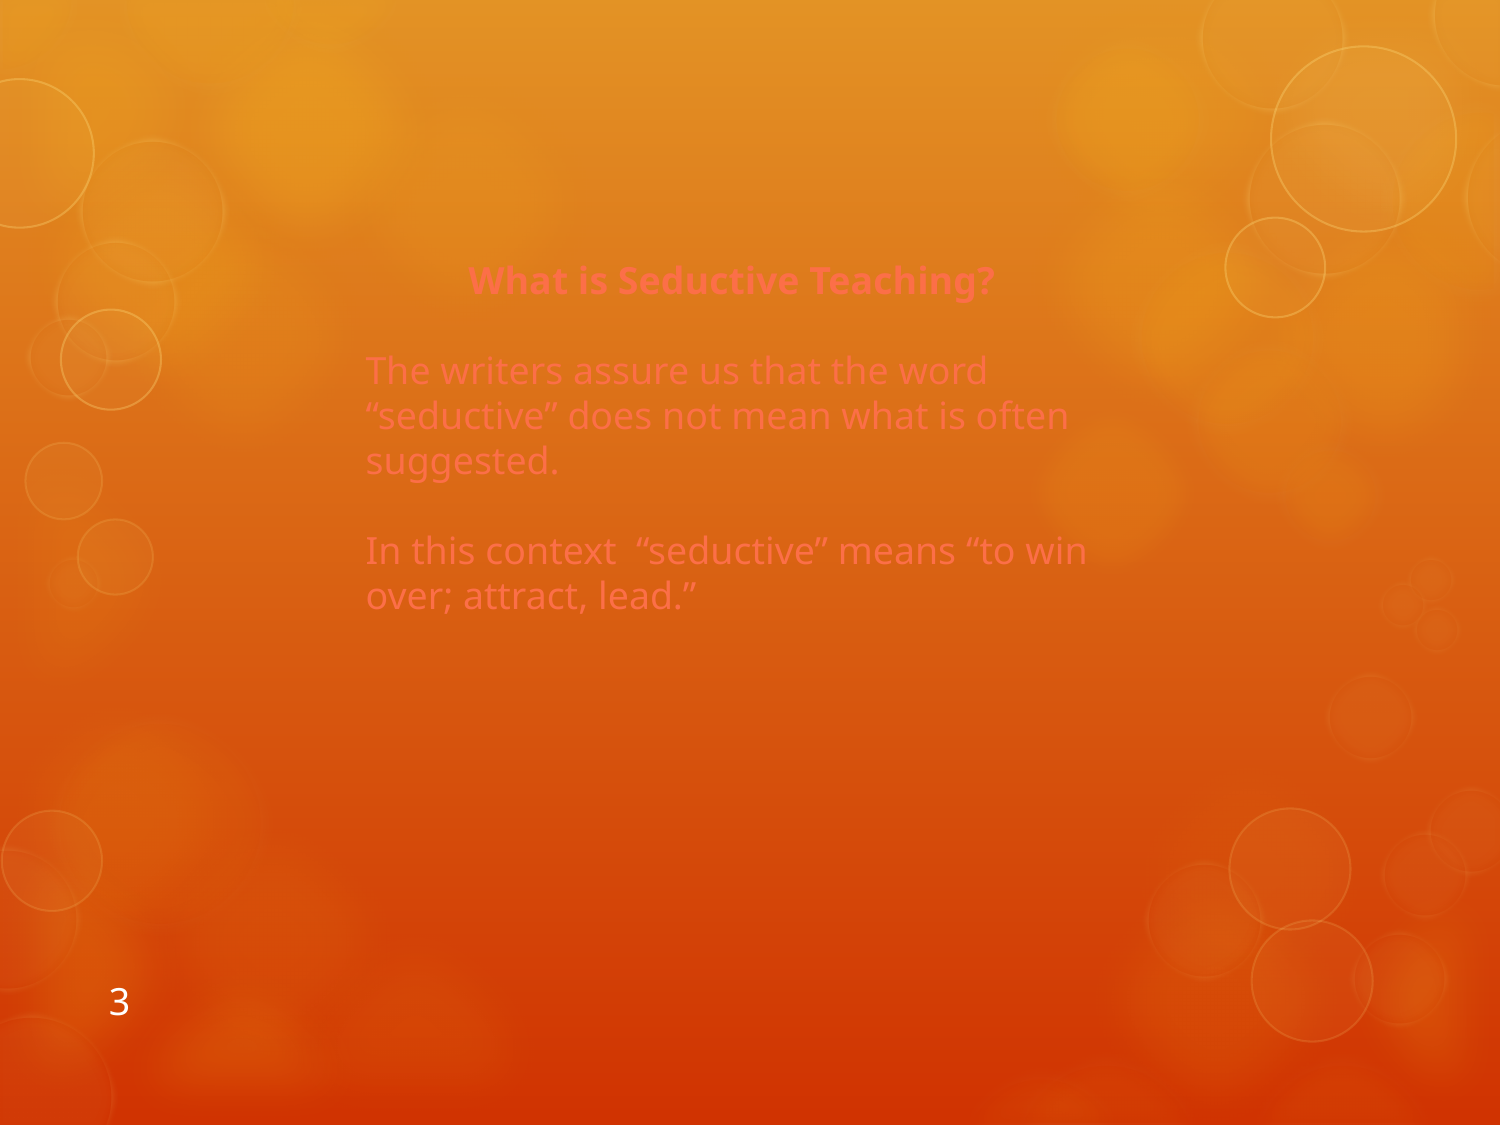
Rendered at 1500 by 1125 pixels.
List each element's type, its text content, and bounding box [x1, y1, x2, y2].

text_box What is Seductive Teaching? The writers assure us that the word “seductive” does not mean what is often suggested. In this context “seductive” means “to win over; attract, lead.” [350, 249, 1114, 715]
slide_number 3 [93, 976, 194, 1037]
